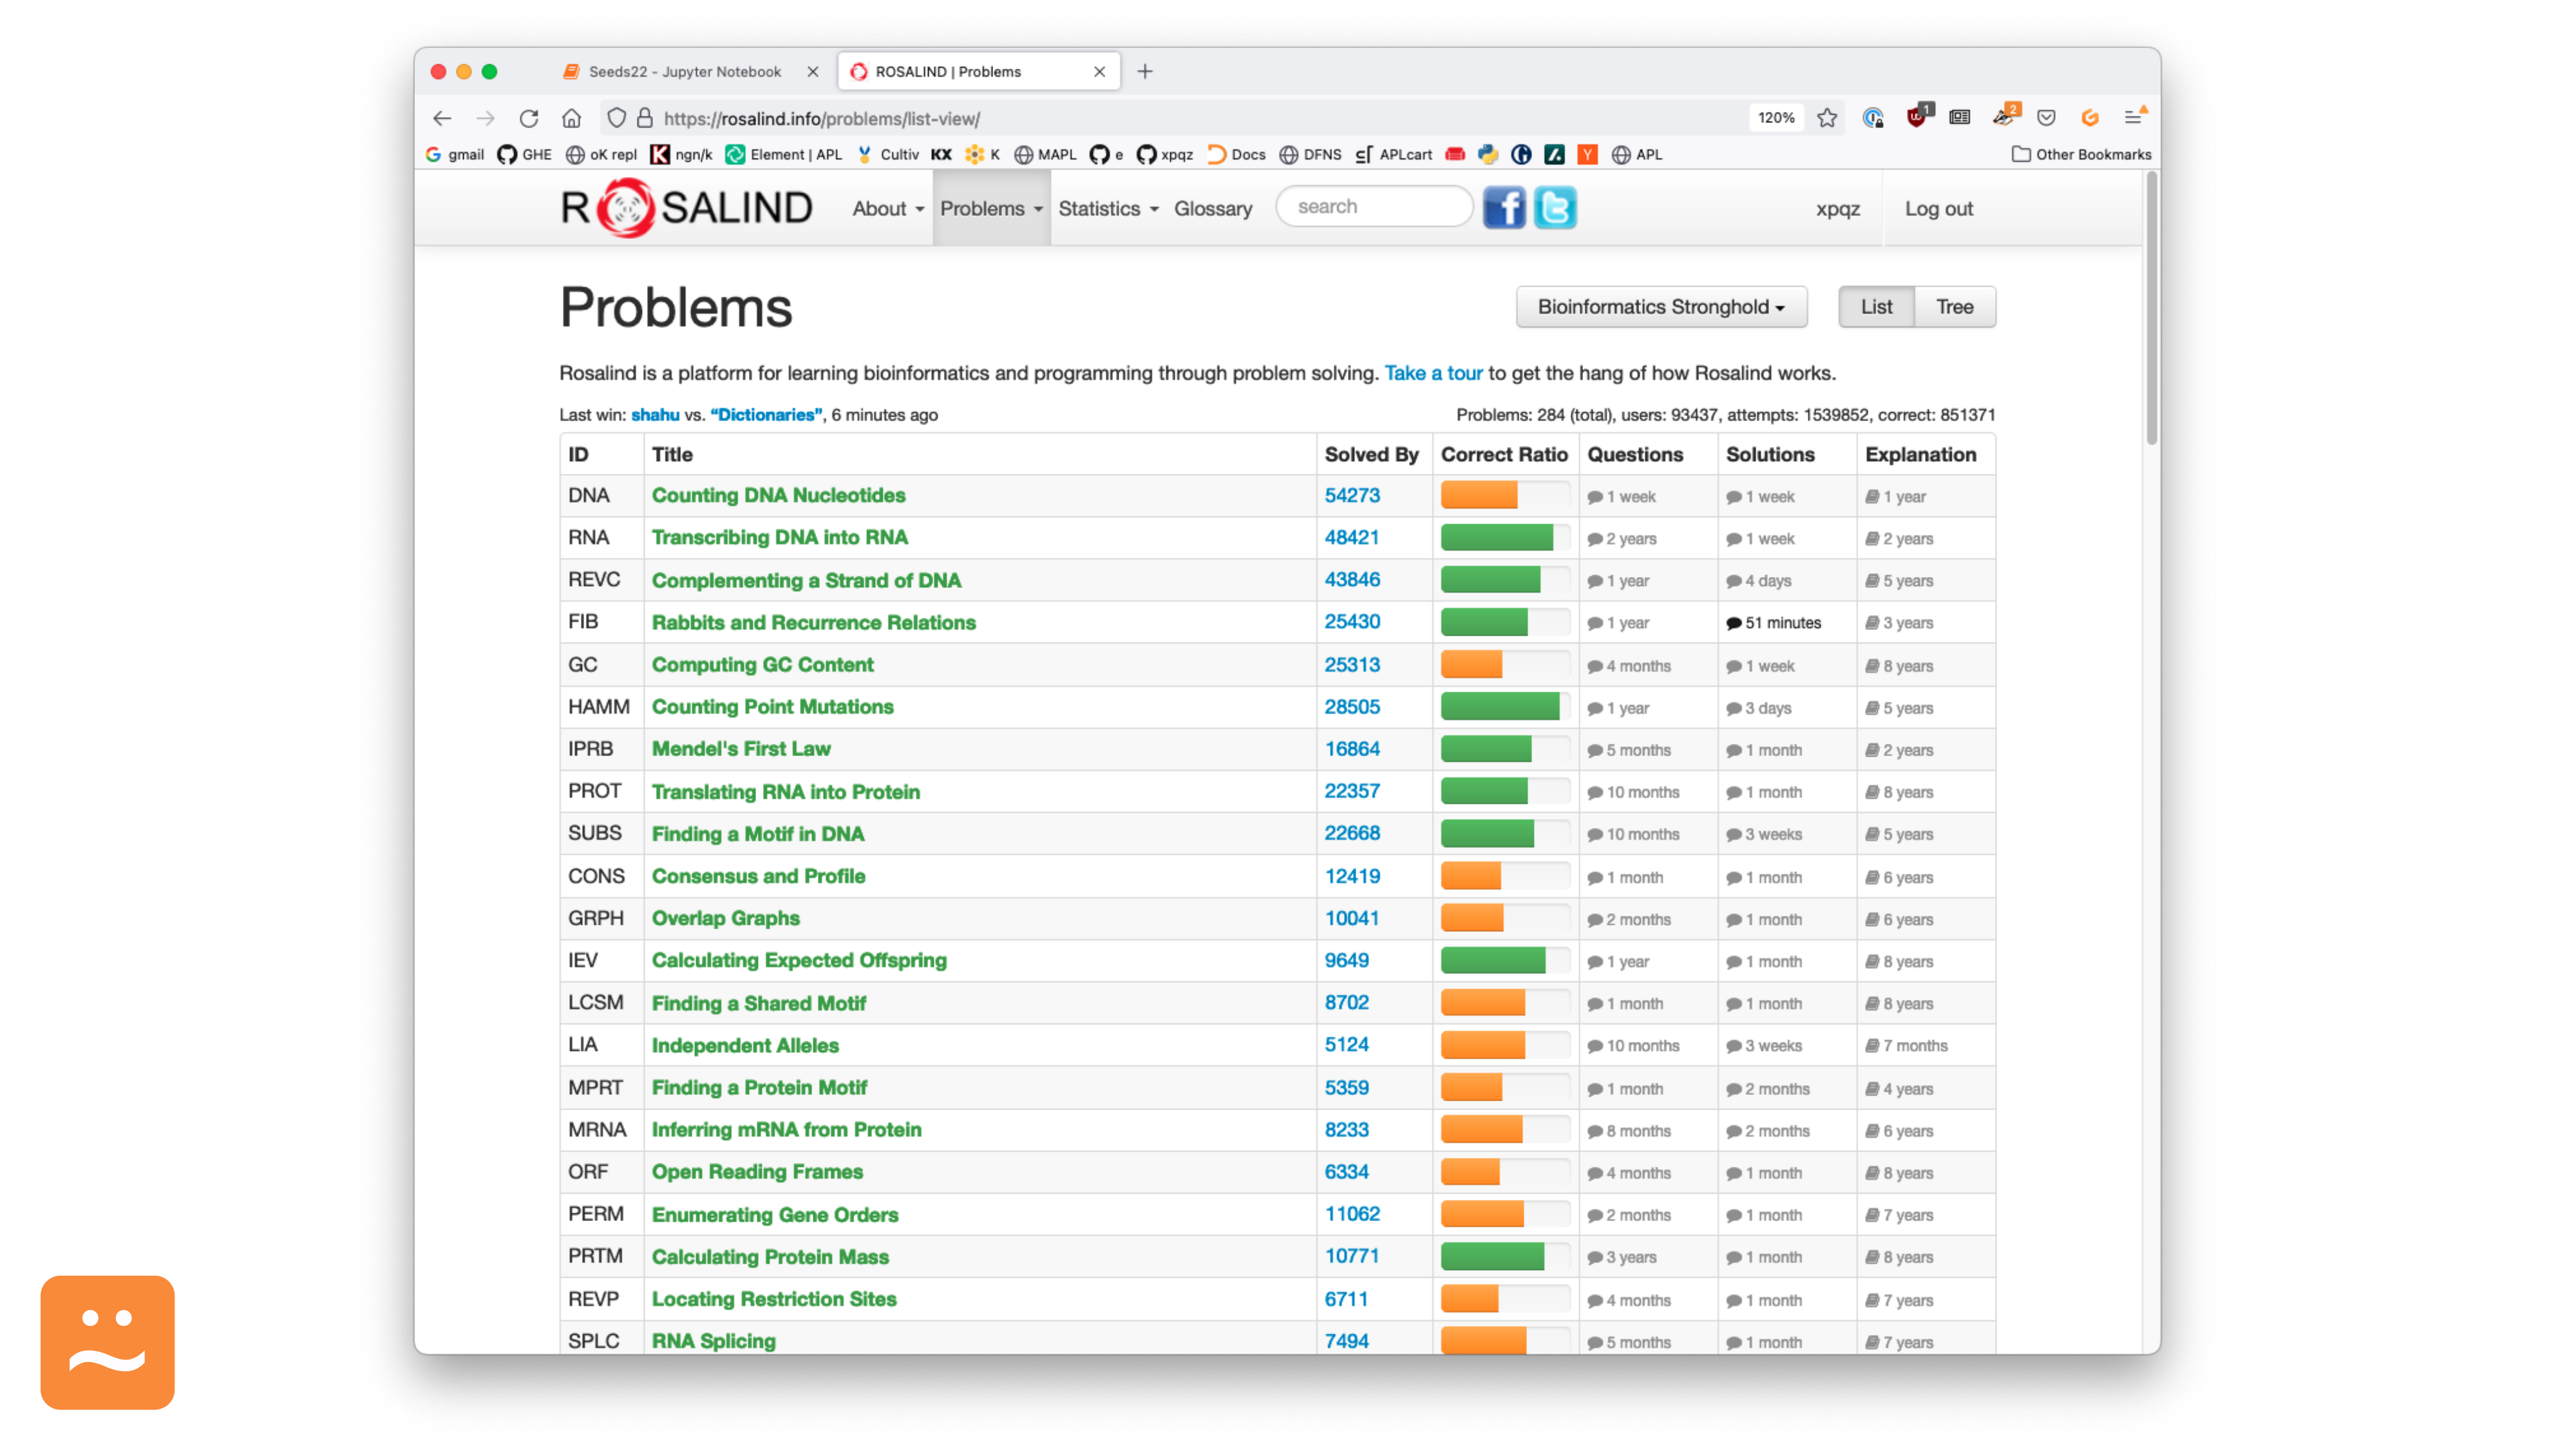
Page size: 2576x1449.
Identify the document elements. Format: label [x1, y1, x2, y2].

text_box [40, 1240, 175, 1449]
picture [343, 0, 2233, 1449]
